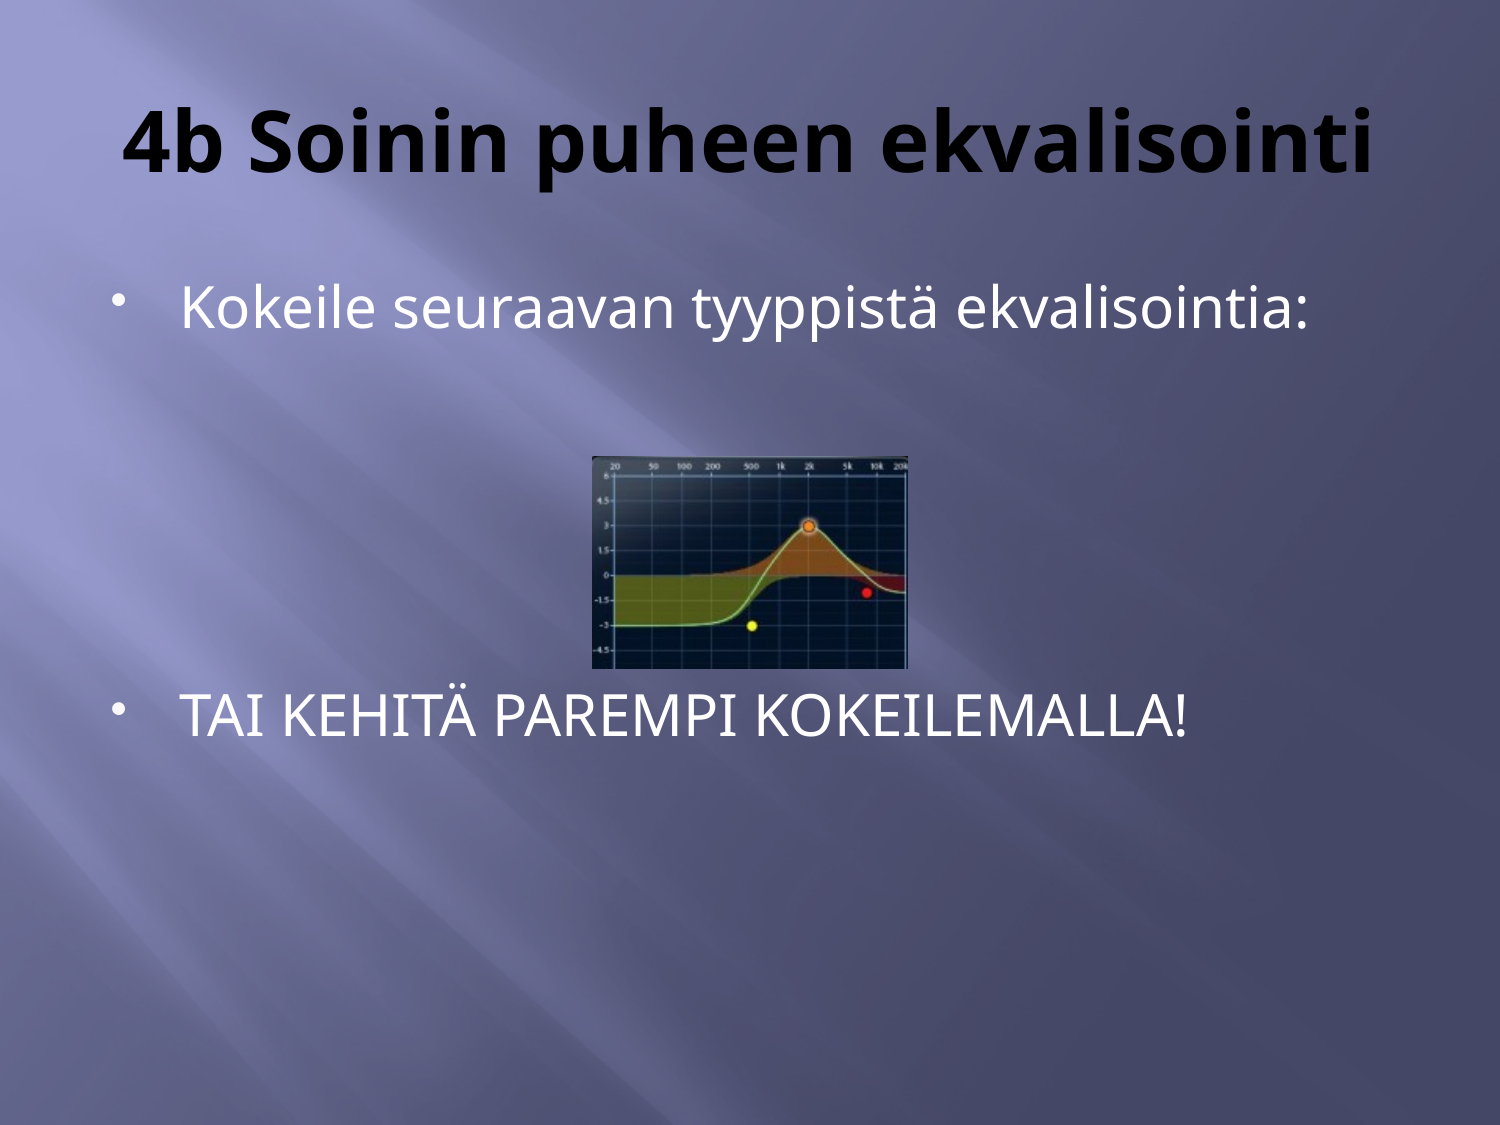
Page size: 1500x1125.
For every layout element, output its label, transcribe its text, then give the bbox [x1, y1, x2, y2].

list Kokeile seuraavan tyyppistä ekvalisointia: TAI KEHITÄ PAREMPI KOKEILEMALLA! [75, 262, 1425, 1035]
picture [591, 455, 909, 669]
title 4b Soinin puheen ekvalisointi [75, 45, 1425, 233]
